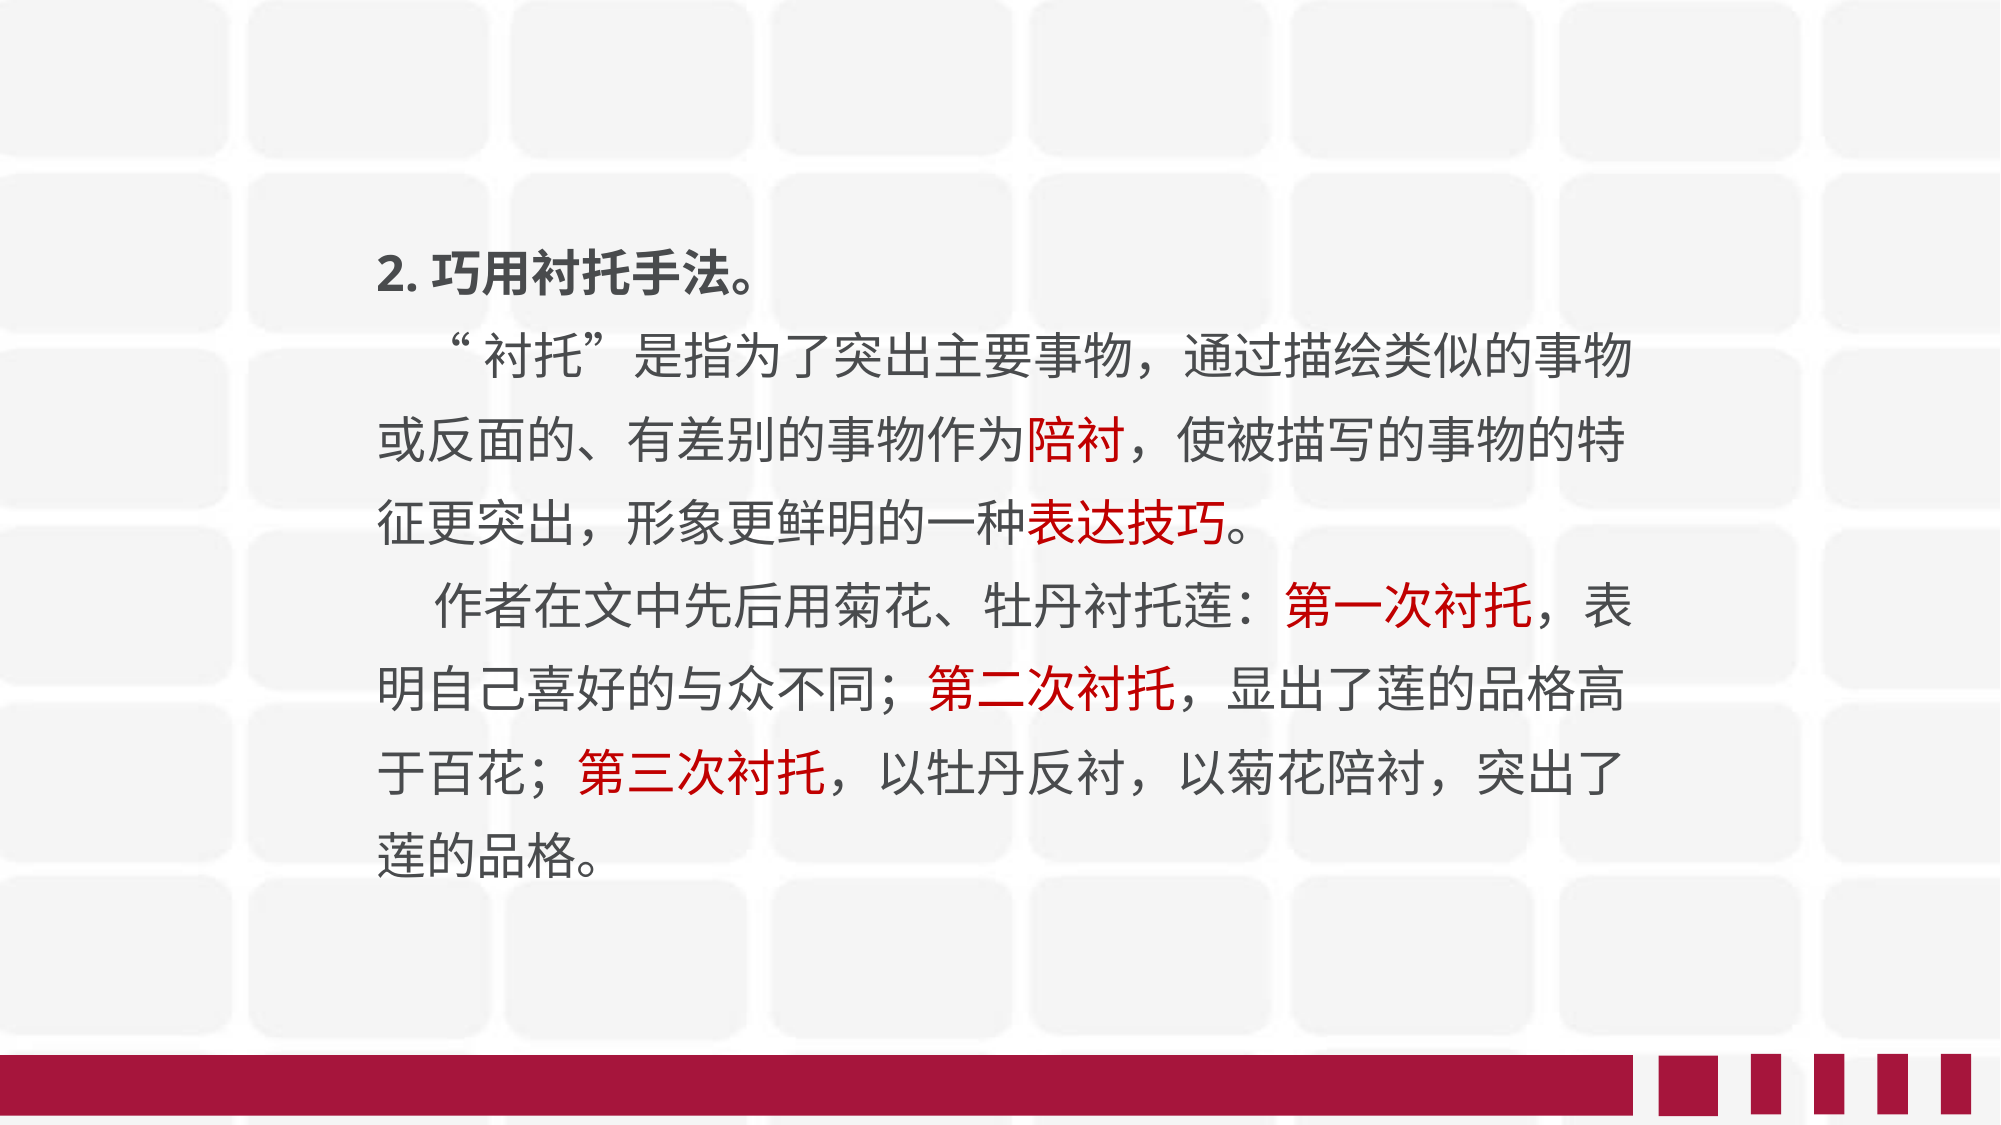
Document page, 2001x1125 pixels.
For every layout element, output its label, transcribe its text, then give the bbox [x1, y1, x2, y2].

text_box 2.巧用衬托手法。 “衬托”是指为了突出主要事物，通过描绘类似的事物或反面的、有差别的事物作为陪衬，使被描写的事物的特征更突出，形象更鲜明的一种表达技巧。 作者在文中先后用菊花、牡丹衬托莲：第一次衬托，表明自己喜好的与众不同；第二次衬托，显出了莲的品格高于百花；第三次衬托，以牡丹反衬，以菊花陪衬，突出了莲的品格。 [365, 212, 1663, 946]
picture [0, 0, 2000, 1125]
